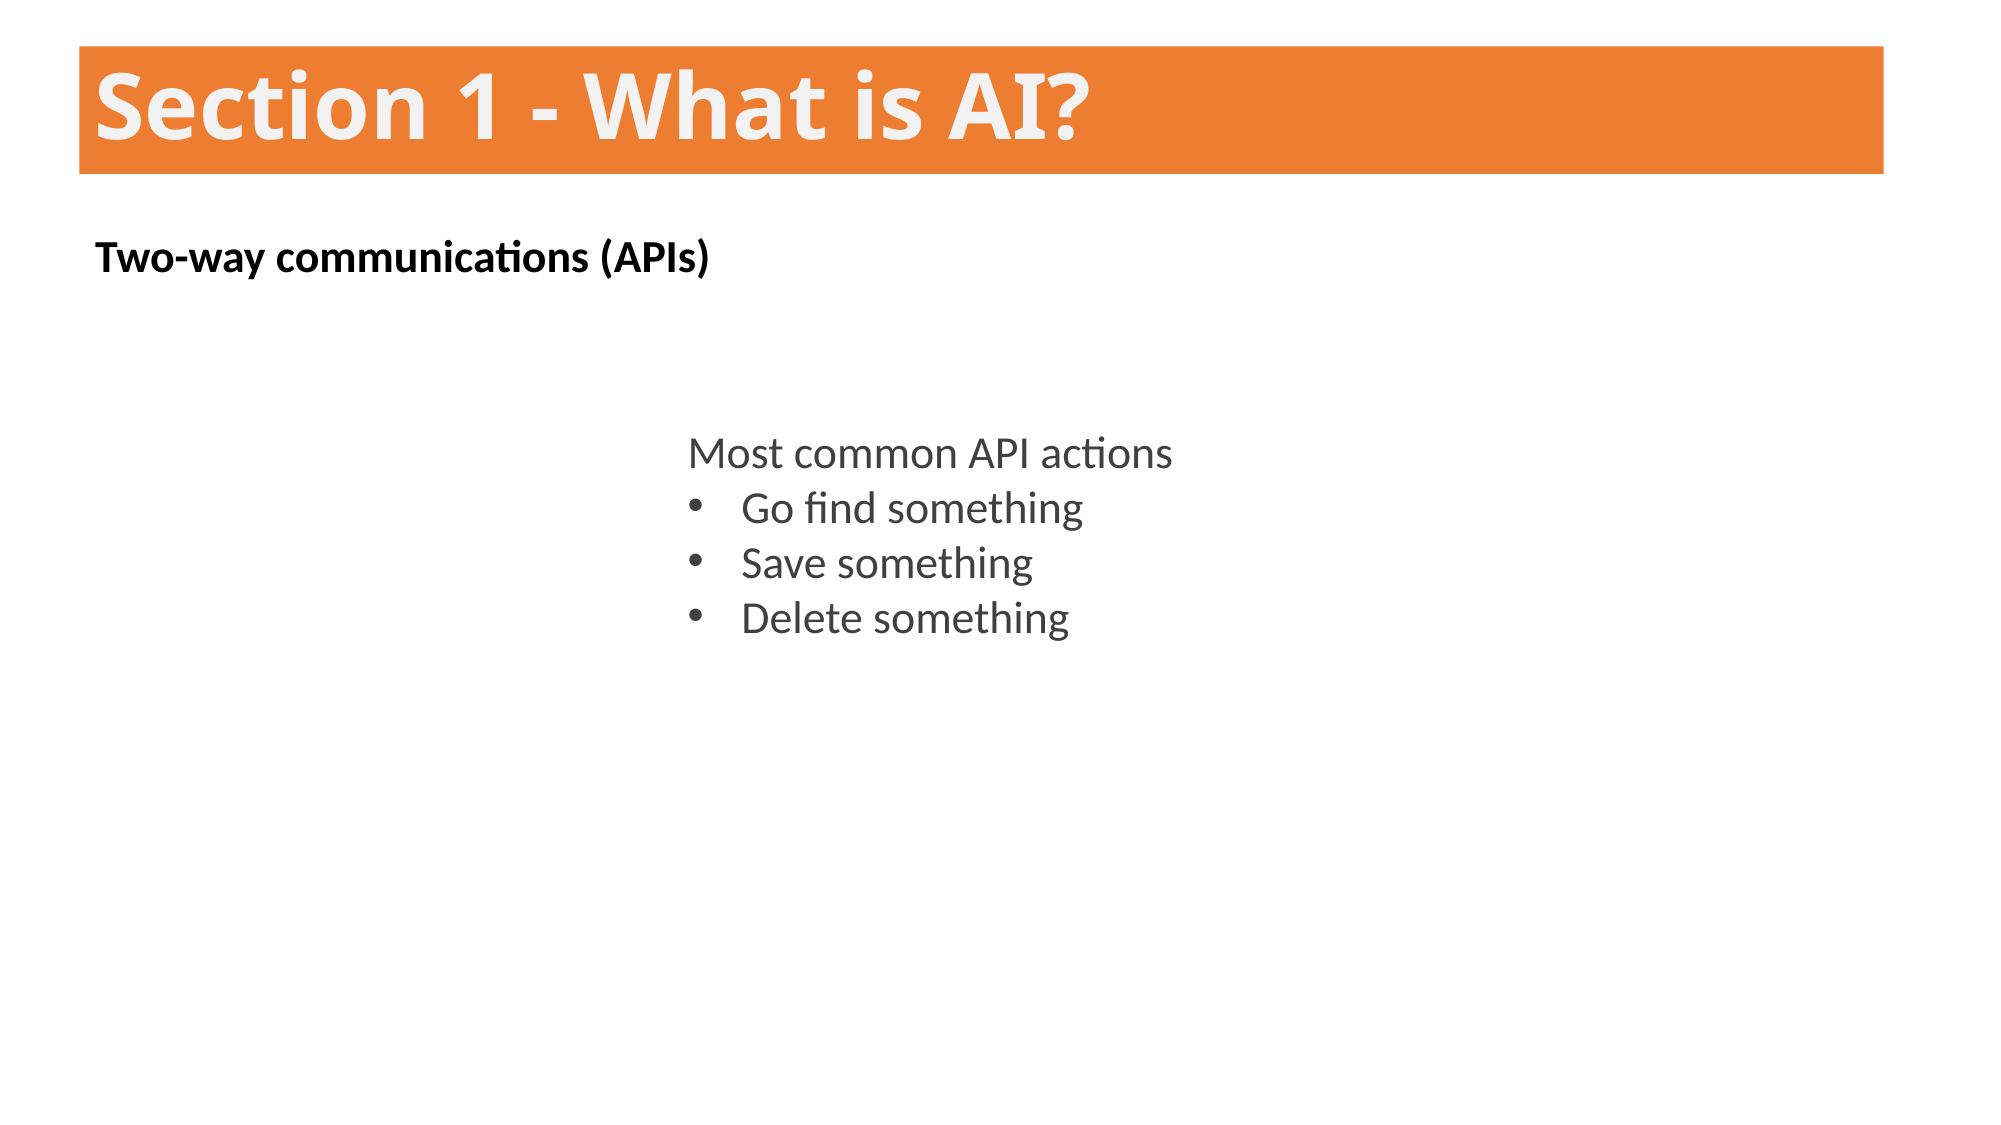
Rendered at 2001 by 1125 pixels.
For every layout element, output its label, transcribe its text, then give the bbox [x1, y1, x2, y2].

text_box Most common API actions Go find something Save something Delete something [672, 415, 1395, 761]
text_box Section 1 - What is AI? [79, 46, 1884, 174]
text_box Two-way communications (APIs) [80, 218, 1463, 344]
